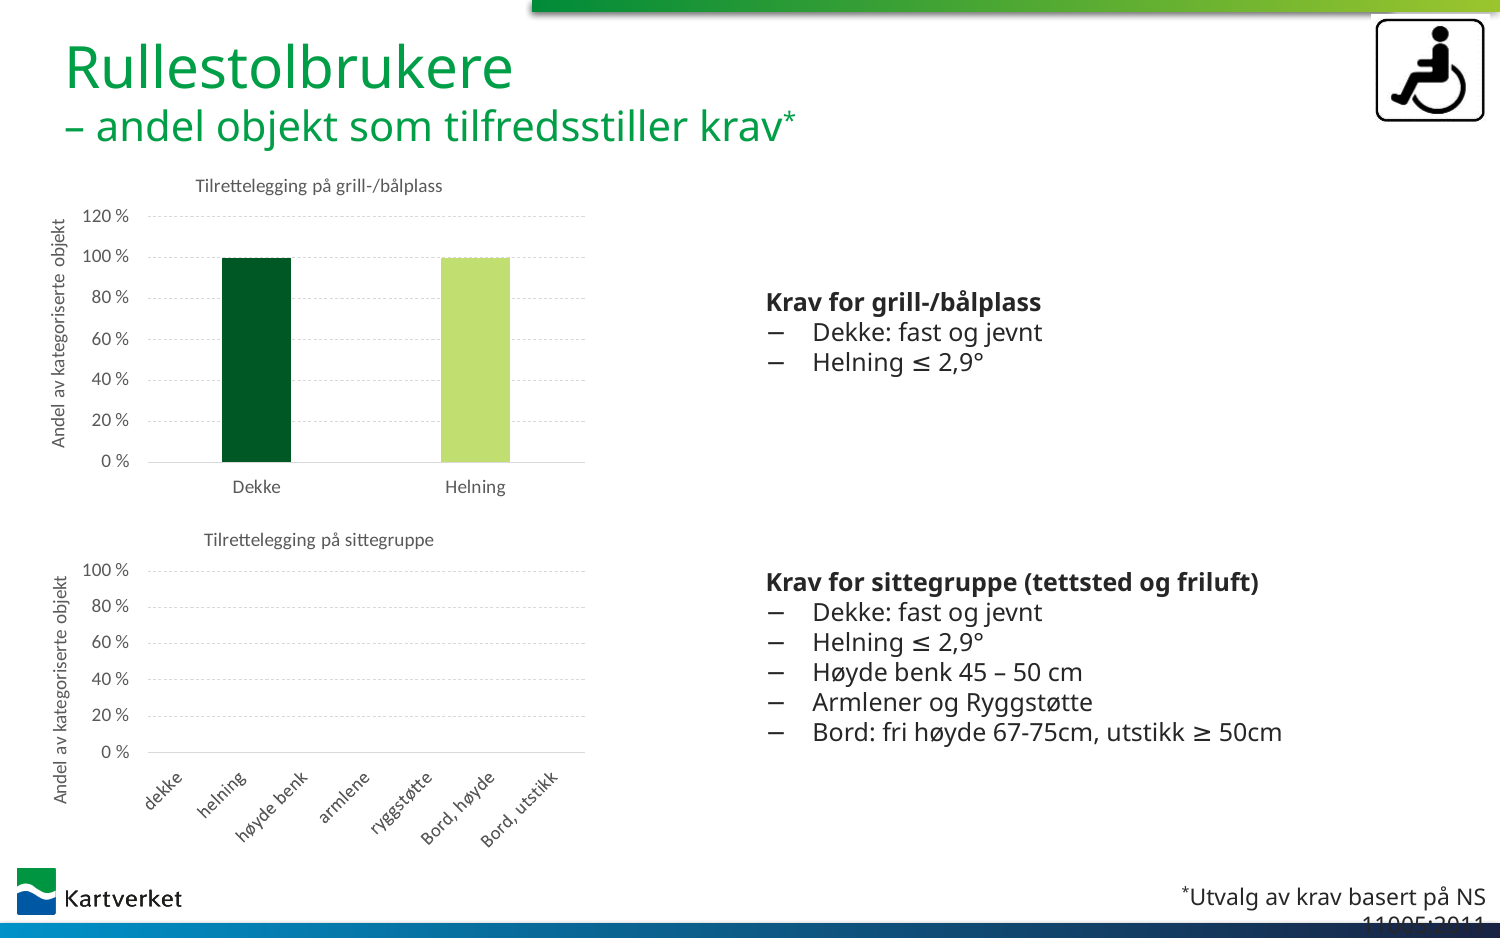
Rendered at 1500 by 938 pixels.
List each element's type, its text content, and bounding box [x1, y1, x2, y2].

text_box Rullestolbrukere – andel objekt som tilfredsstiller krav* [49, 14, 1431, 158]
picture [41, 166, 596, 505]
text_box Krav for sittegruppe (tettsted og friluft) Dekke: fast og jevnt Helning ≤ 2,9° Høyde benk 45 – 50 cm Armlener og Ryggstøtte Bord: fri høyde 67-75cm, utstikk ≥ 50cm [750, 559, 1500, 754]
text_box Krav for grill-/bålplass Dekke: fast og jevnt Helning ≤ 2,9° [750, 279, 1452, 384]
picture [41, 520, 596, 859]
picture [1371, 13, 1491, 127]
text_box *Utvalg av krav basert på NS 11005:2011 [1068, 873, 1500, 938]
